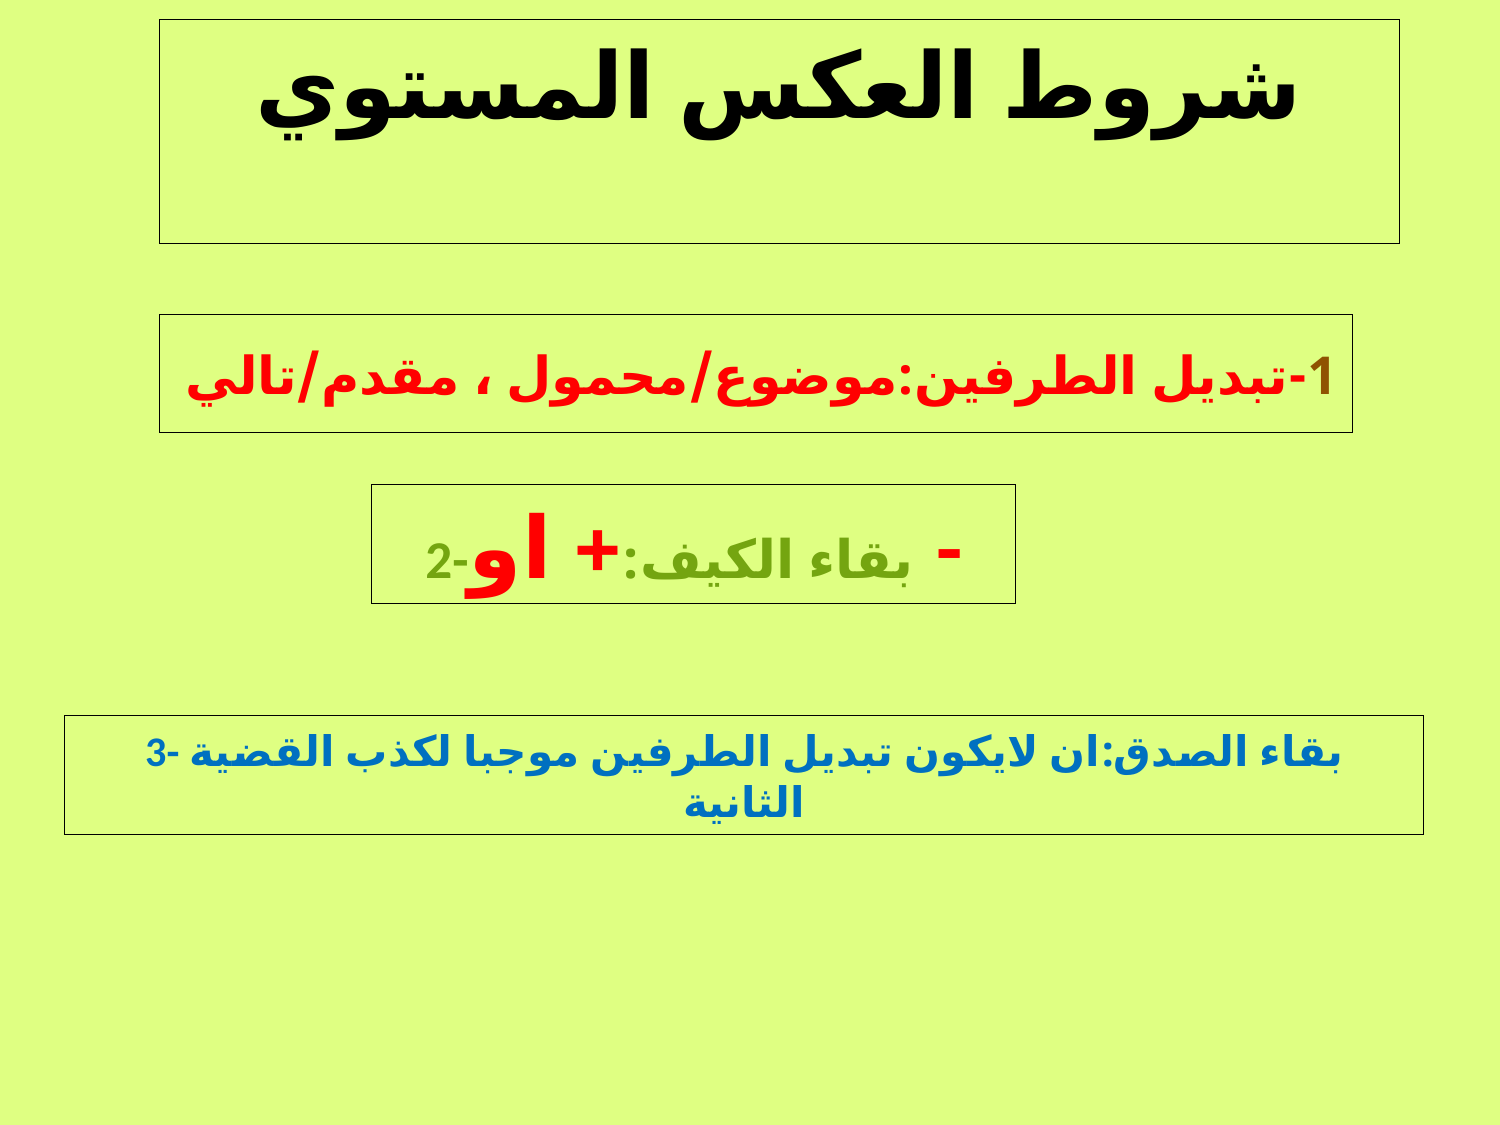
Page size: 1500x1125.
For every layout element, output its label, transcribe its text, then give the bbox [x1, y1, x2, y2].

text_box 3- بقاء الصدق:ان لايكون تبديل الطرفين موجبا لكذب القضية الثانية [64, 715, 1424, 835]
text_box شروط العكس المستوي [159, 19, 1400, 244]
text_box 1-تبديل الطرفين:موضوع/محمول ، مقدم/تالي [159, 314, 1353, 433]
text_box 2-بقاء الكيف:+ او - [371, 484, 1016, 604]
